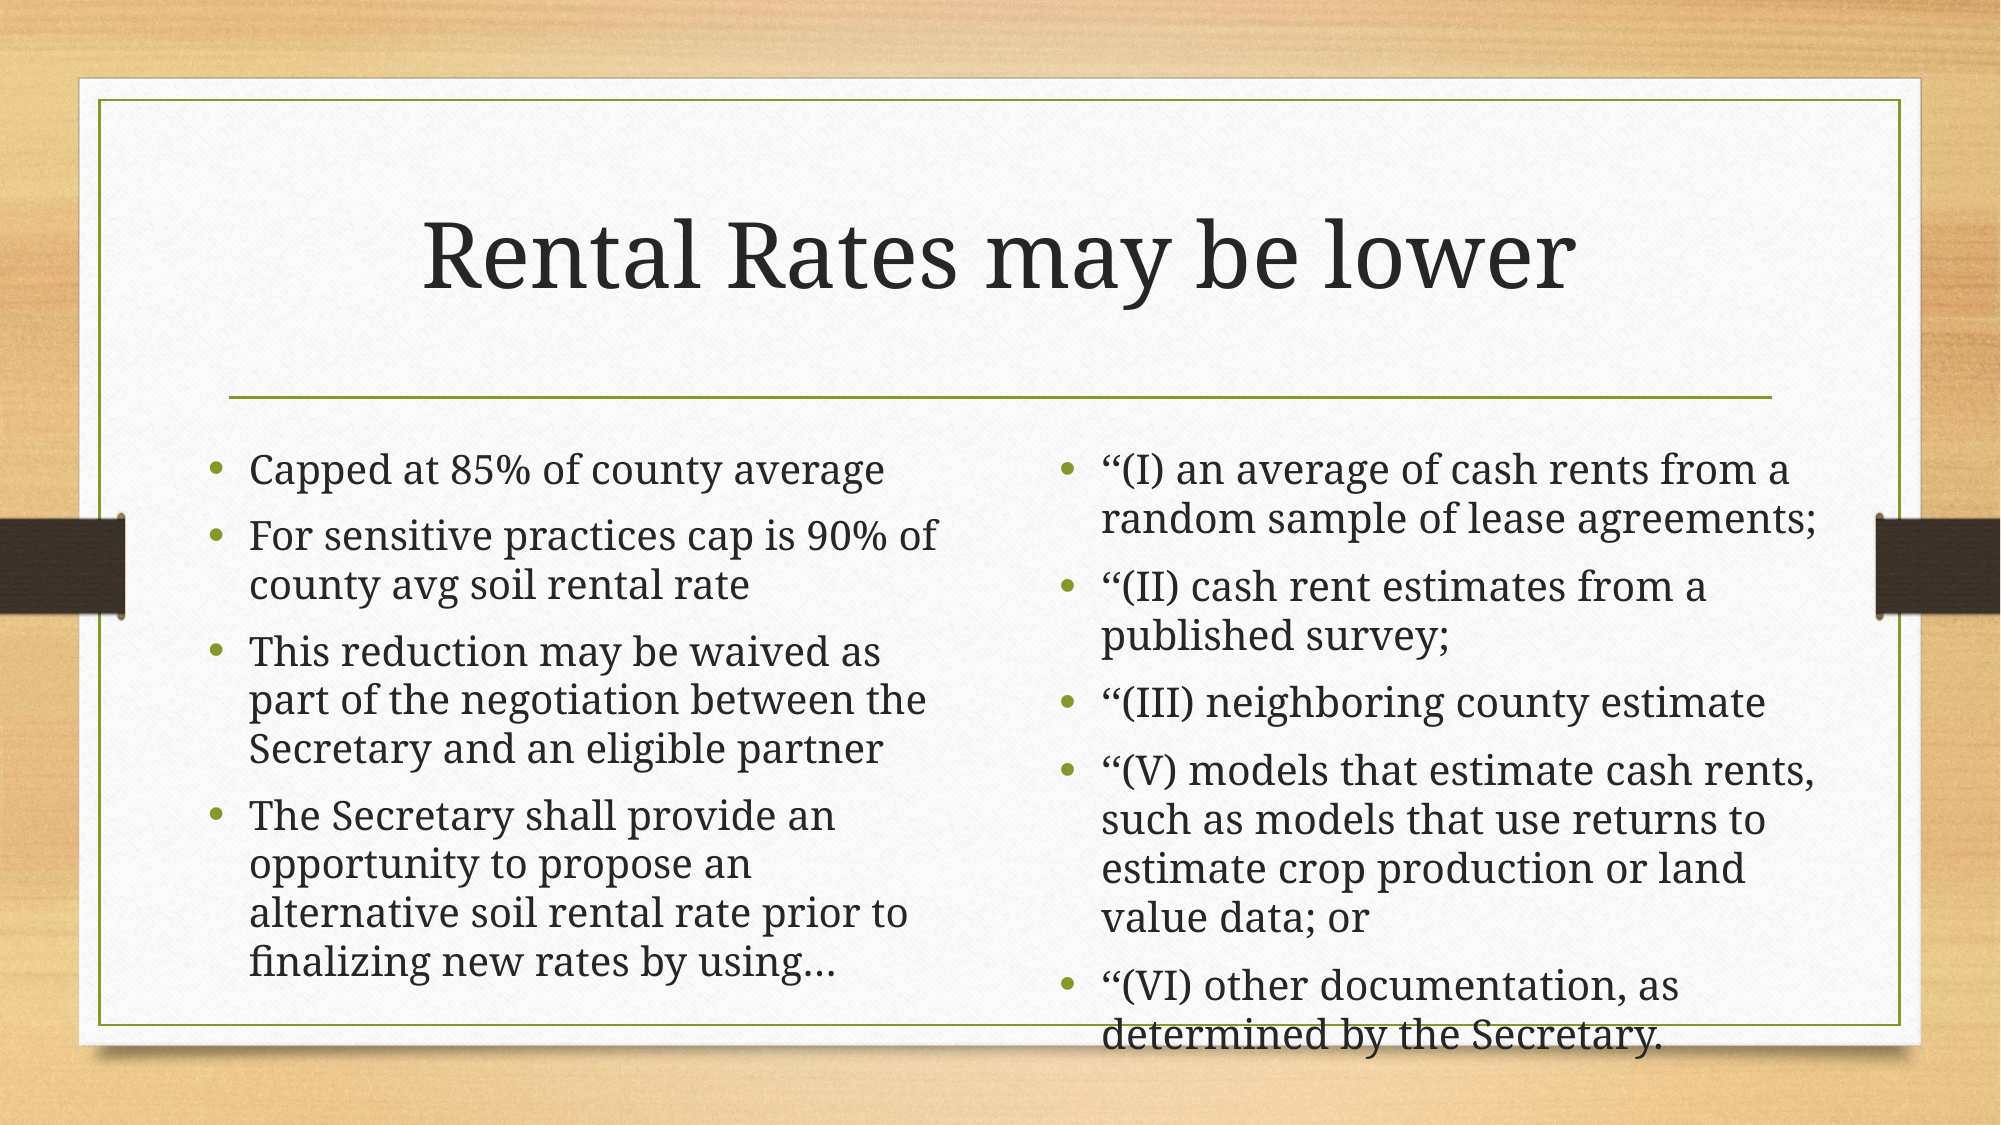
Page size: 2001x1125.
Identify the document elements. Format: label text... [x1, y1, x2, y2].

list Capped at 85% of county average For sensitive practices cap is 90% of county avg soil rental rate This reduction may be waived as part of the negotiation between the Secretary and an eligible partner The Secretary shall provide an opportunity to propose an alternative soil rental rate prior to finalizing new rates by using… [193, 436, 962, 1003]
list ‘‘(I) an average of cash rents from a random sample of lease agreements; ‘‘(II) cash rent estimates from a published survey; ‘‘(III) neighboring county estimate ‘‘(V) models that estimate cash rents, such as models that use returns to estimate crop production or land value data; or ‘‘(VI) other documentation, as determined by the Secretary. [1044, 436, 1839, 1075]
title Rental Rates may be lower [212, 144, 1788, 359]
picture [0, 0, 2001, 1125]
